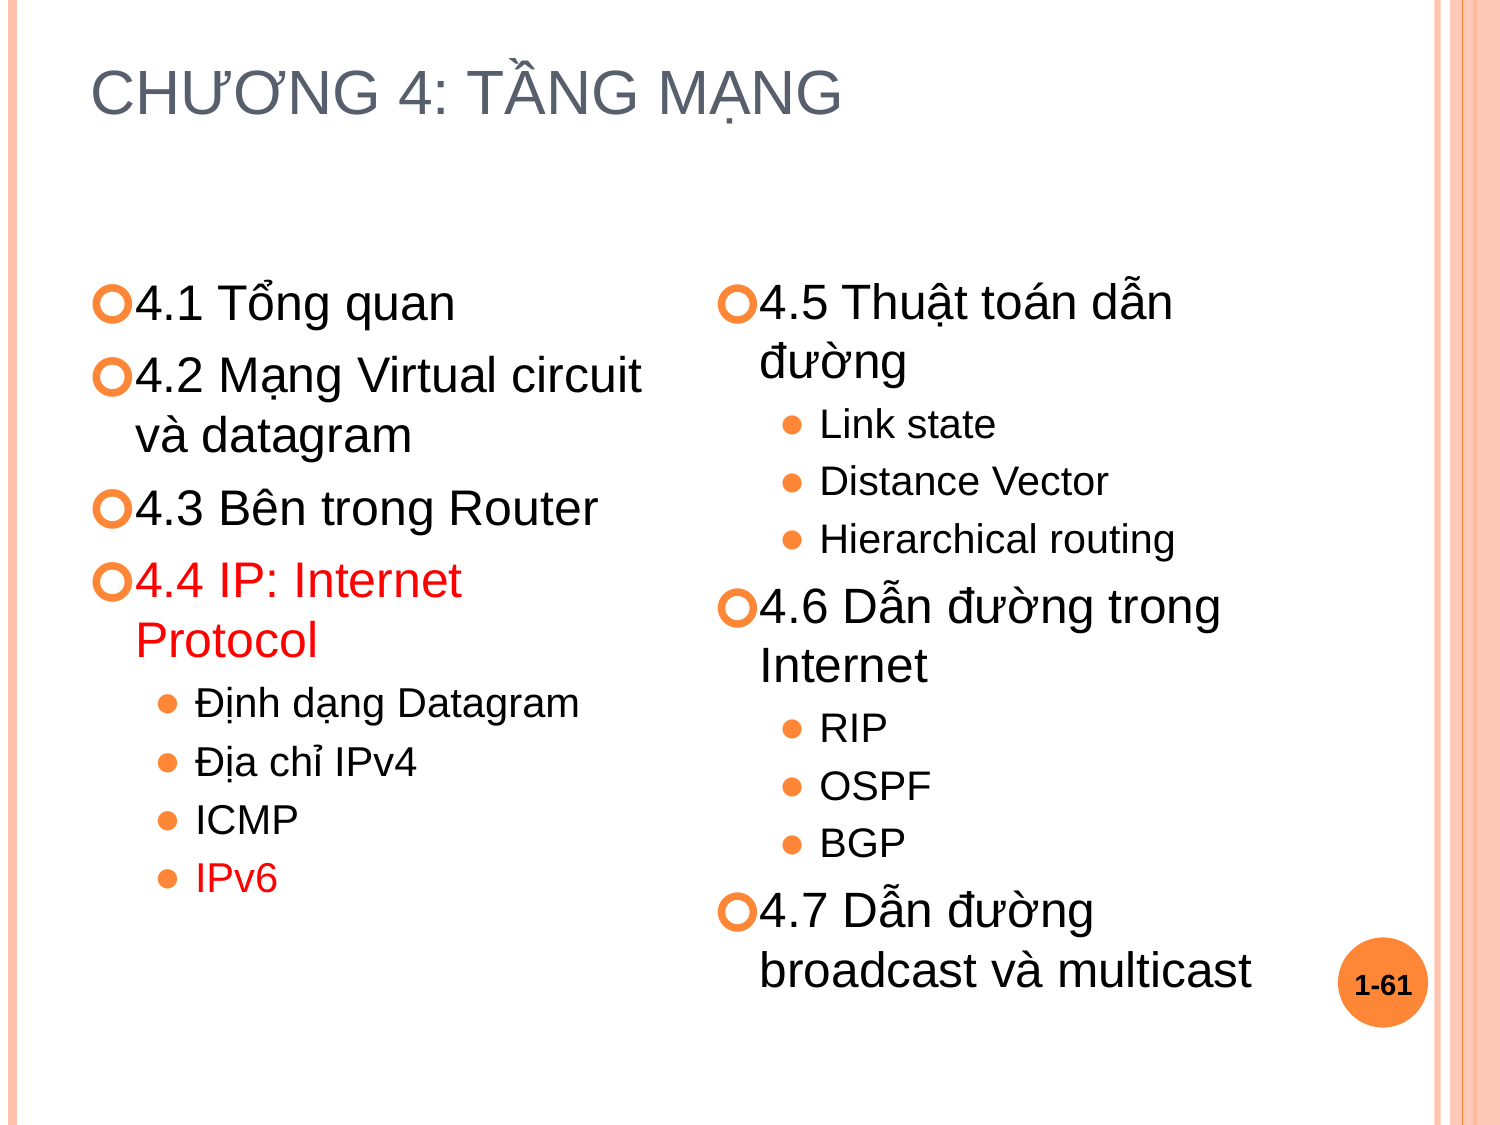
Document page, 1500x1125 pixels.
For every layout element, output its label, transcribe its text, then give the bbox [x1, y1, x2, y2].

title Chương 4: Tầng mạng [75, 45, 1300, 233]
list 4.1 Tổng quan 4.2 Mạng Virtual circuit và datagram 4.3 Bên trong Router 4.4 IP: Internet Protocol Định dạng Datagram Địa chỉ IPv4 ICMP IPv6 [75, 262, 675, 1013]
list 4.5 Thuật toán dẫn đường Link state Distance Vector Hierarchical routing 4.6 Dẫn đường trong Internet RIP OSPF BGP 4.7 Dẫn đường broadcast và multicast [700, 262, 1301, 1013]
slide_number 1-‹#› [1333, 940, 1434, 1026]
